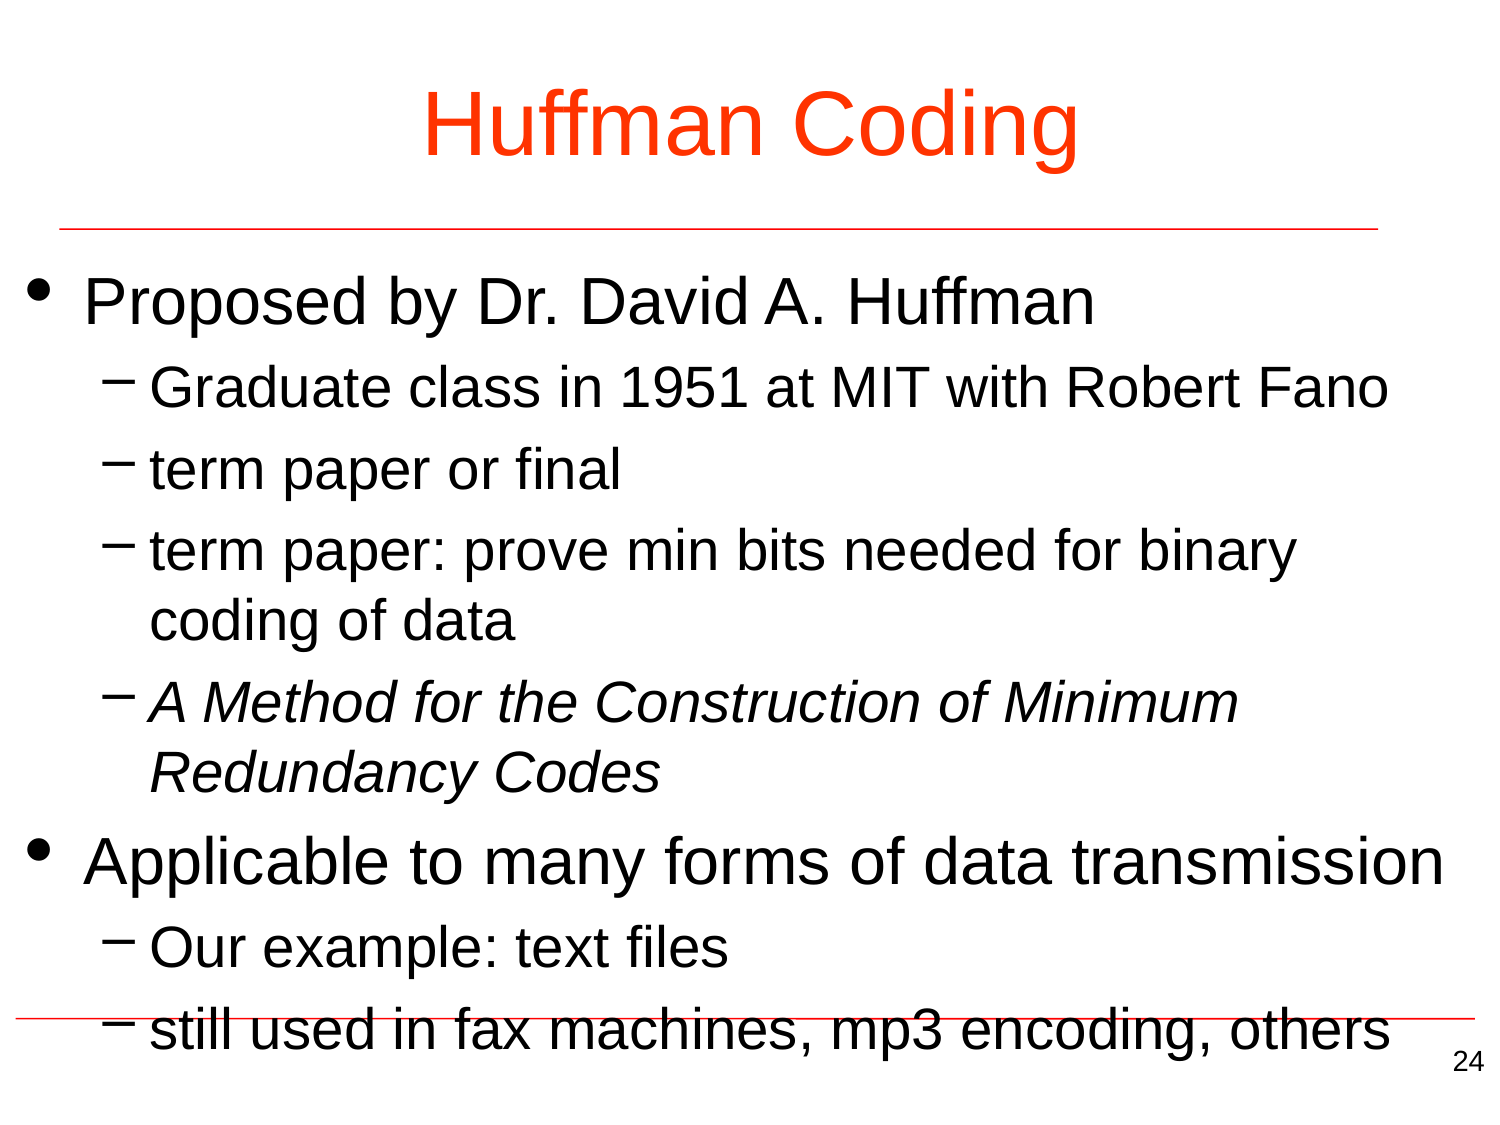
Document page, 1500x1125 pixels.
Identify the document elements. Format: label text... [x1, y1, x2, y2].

list Proposed by Dr. David A. Huffman Graduate class in 1951 at MIT with Robert Fano term paper or final term paper: prove min bits needed for binary coding of data A Method for the Construction of Minimum Redundancy Codes Applicable to many forms of data transmission Our example: text files still used in fax machines, mp3 encoding, others [12, 249, 1475, 925]
title Huffman Coding [114, 24, 1390, 213]
slide_number 24 [1149, 1034, 1500, 1113]
